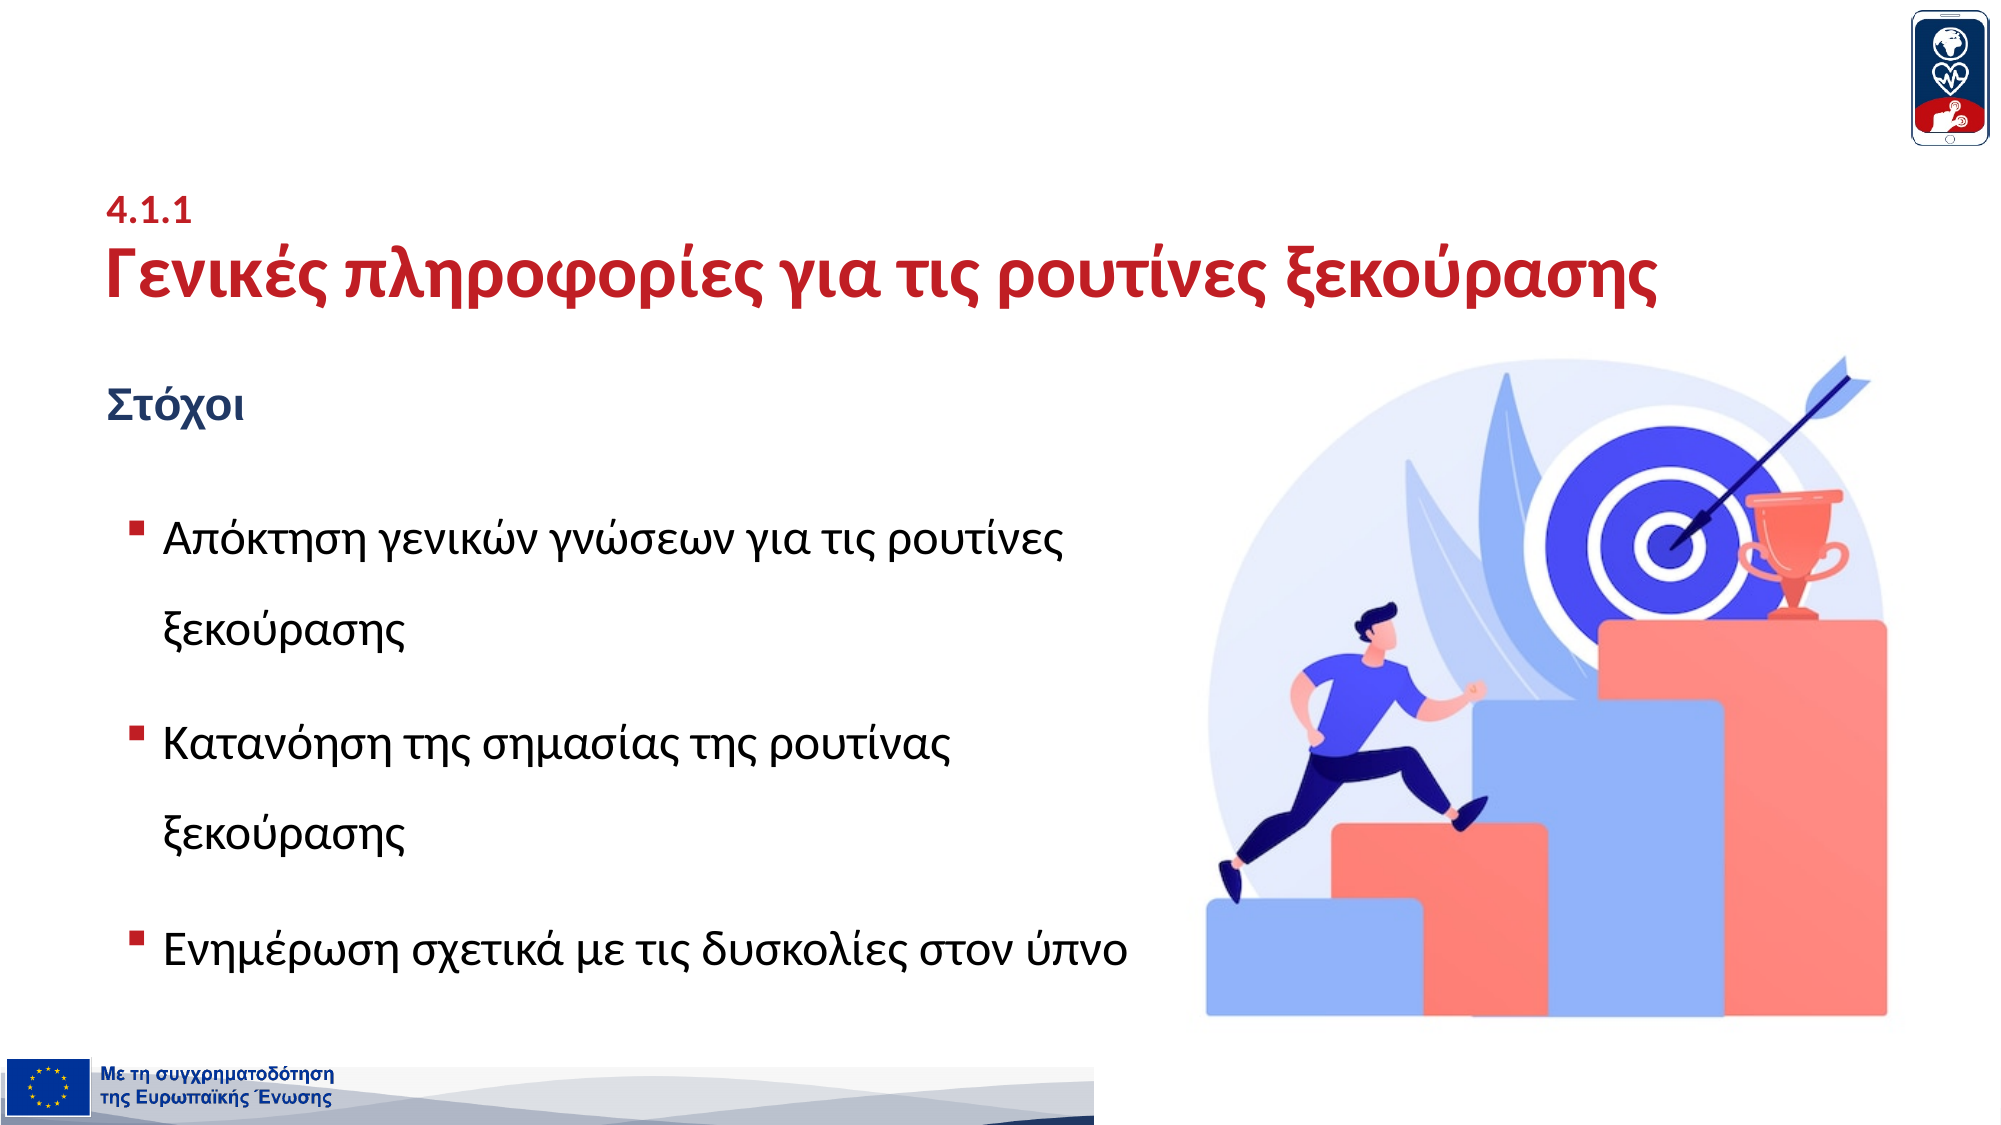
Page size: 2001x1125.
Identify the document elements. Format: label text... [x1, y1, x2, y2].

picture [0, 248, 2001, 1125]
title 4.1.1 Γενικές πληροφορίες για τις ρουτίνες ξεκούρασης [91, 177, 1817, 324]
list Απόκτηση γενικών γνώσεων για τις ρουτίνες ξεκούρασης Κατανόηση της σημασίας της ρουτίνας ξεκούρασης Ενημέρωση σχετικά με τις δυσκολίες στον ύπνο [110, 467, 1094, 1037]
picture [1911, 10, 1990, 146]
list Στόχοι [91, 354, 938, 437]
